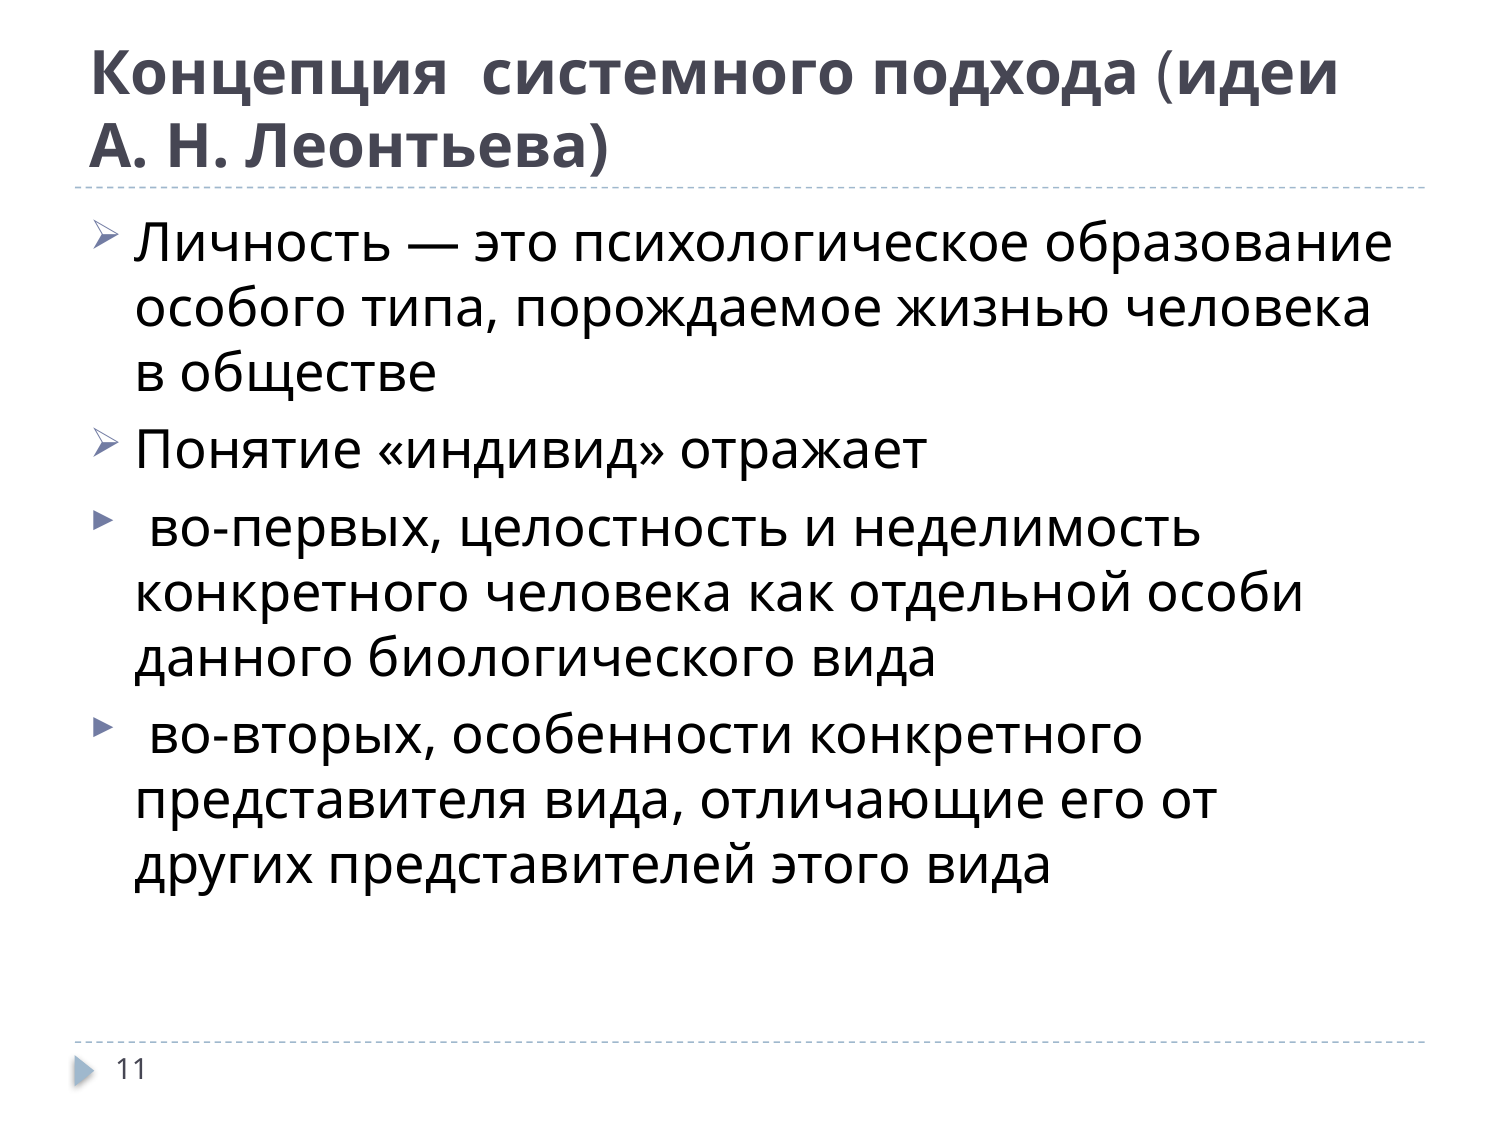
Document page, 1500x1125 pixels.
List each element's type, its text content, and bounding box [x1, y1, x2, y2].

list Личность — это психологическое образование особого типа, порождаемое жизнью человека в обществе Понятие «индивид» отражает во-первых, целостность и неделимость конкретного человека как отдельной особи данного биологического вида во-вторых, особенности конкретного представителя вида, отличающие его от других представителей этого вида [75, 200, 1425, 1010]
title Концепция системного подхода (идеи А. Н. Леонтьева) [75, 24, 1425, 188]
slide_number 11 [100, 1042, 426, 1103]
